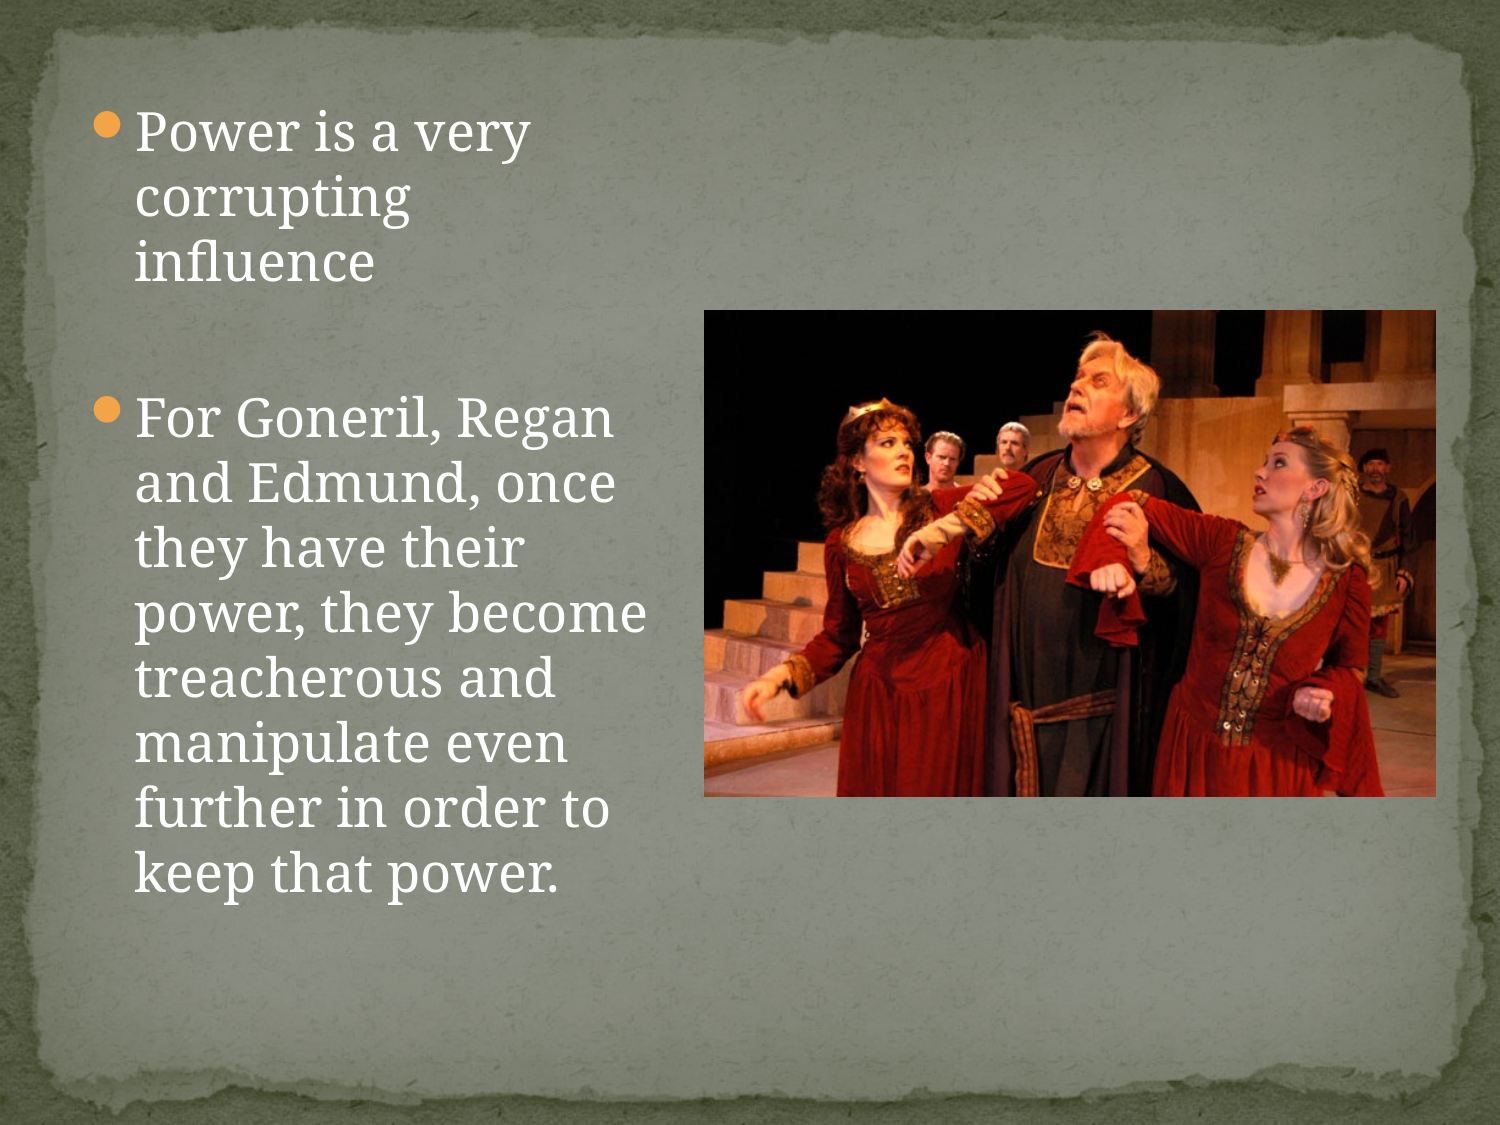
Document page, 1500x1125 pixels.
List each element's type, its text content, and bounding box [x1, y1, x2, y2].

list Power is a very corrupting influence For Goneril, Regan and Edmund, once they have their power, they become treacherous and manipulate even further in order to keep that power. [75, 90, 680, 1012]
picture [704, 310, 1436, 797]
